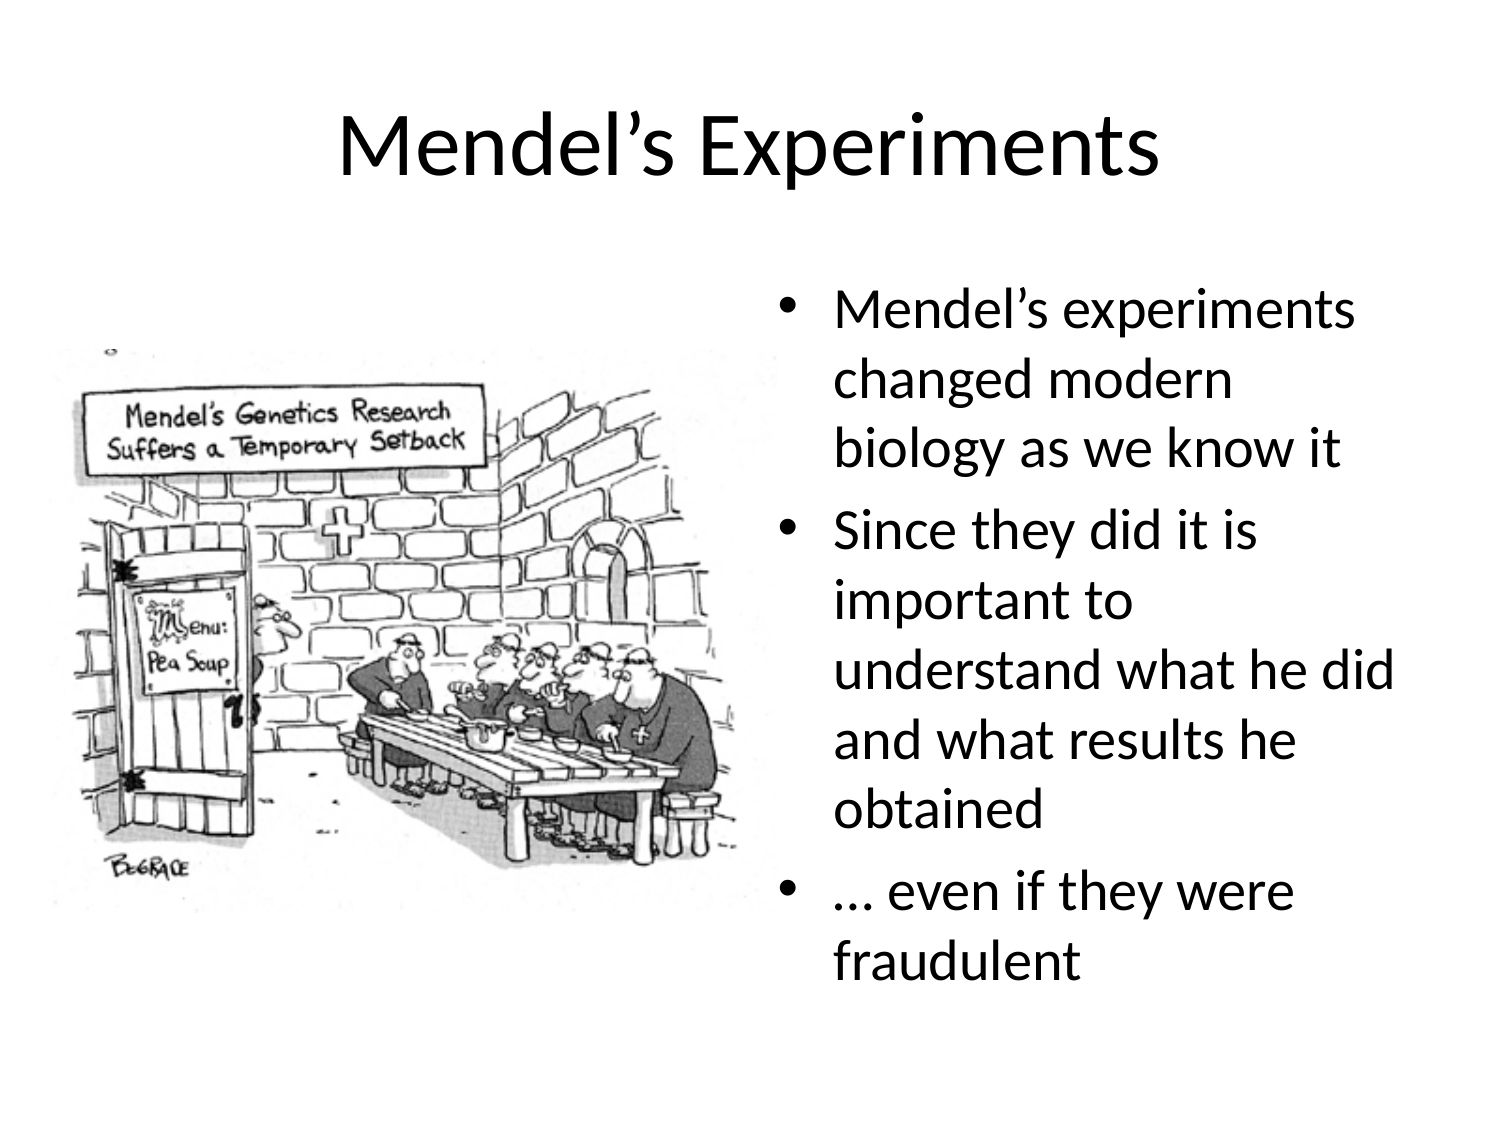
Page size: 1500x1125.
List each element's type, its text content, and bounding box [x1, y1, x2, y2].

picture [48, 349, 779, 913]
list Mendel’s experiments changed modern biology as we know it Since they did it is important to understand what he did and what results he obtained … even if they were fraudulent [762, 262, 1425, 1005]
title Mendel’s Experiments [75, 45, 1425, 233]
